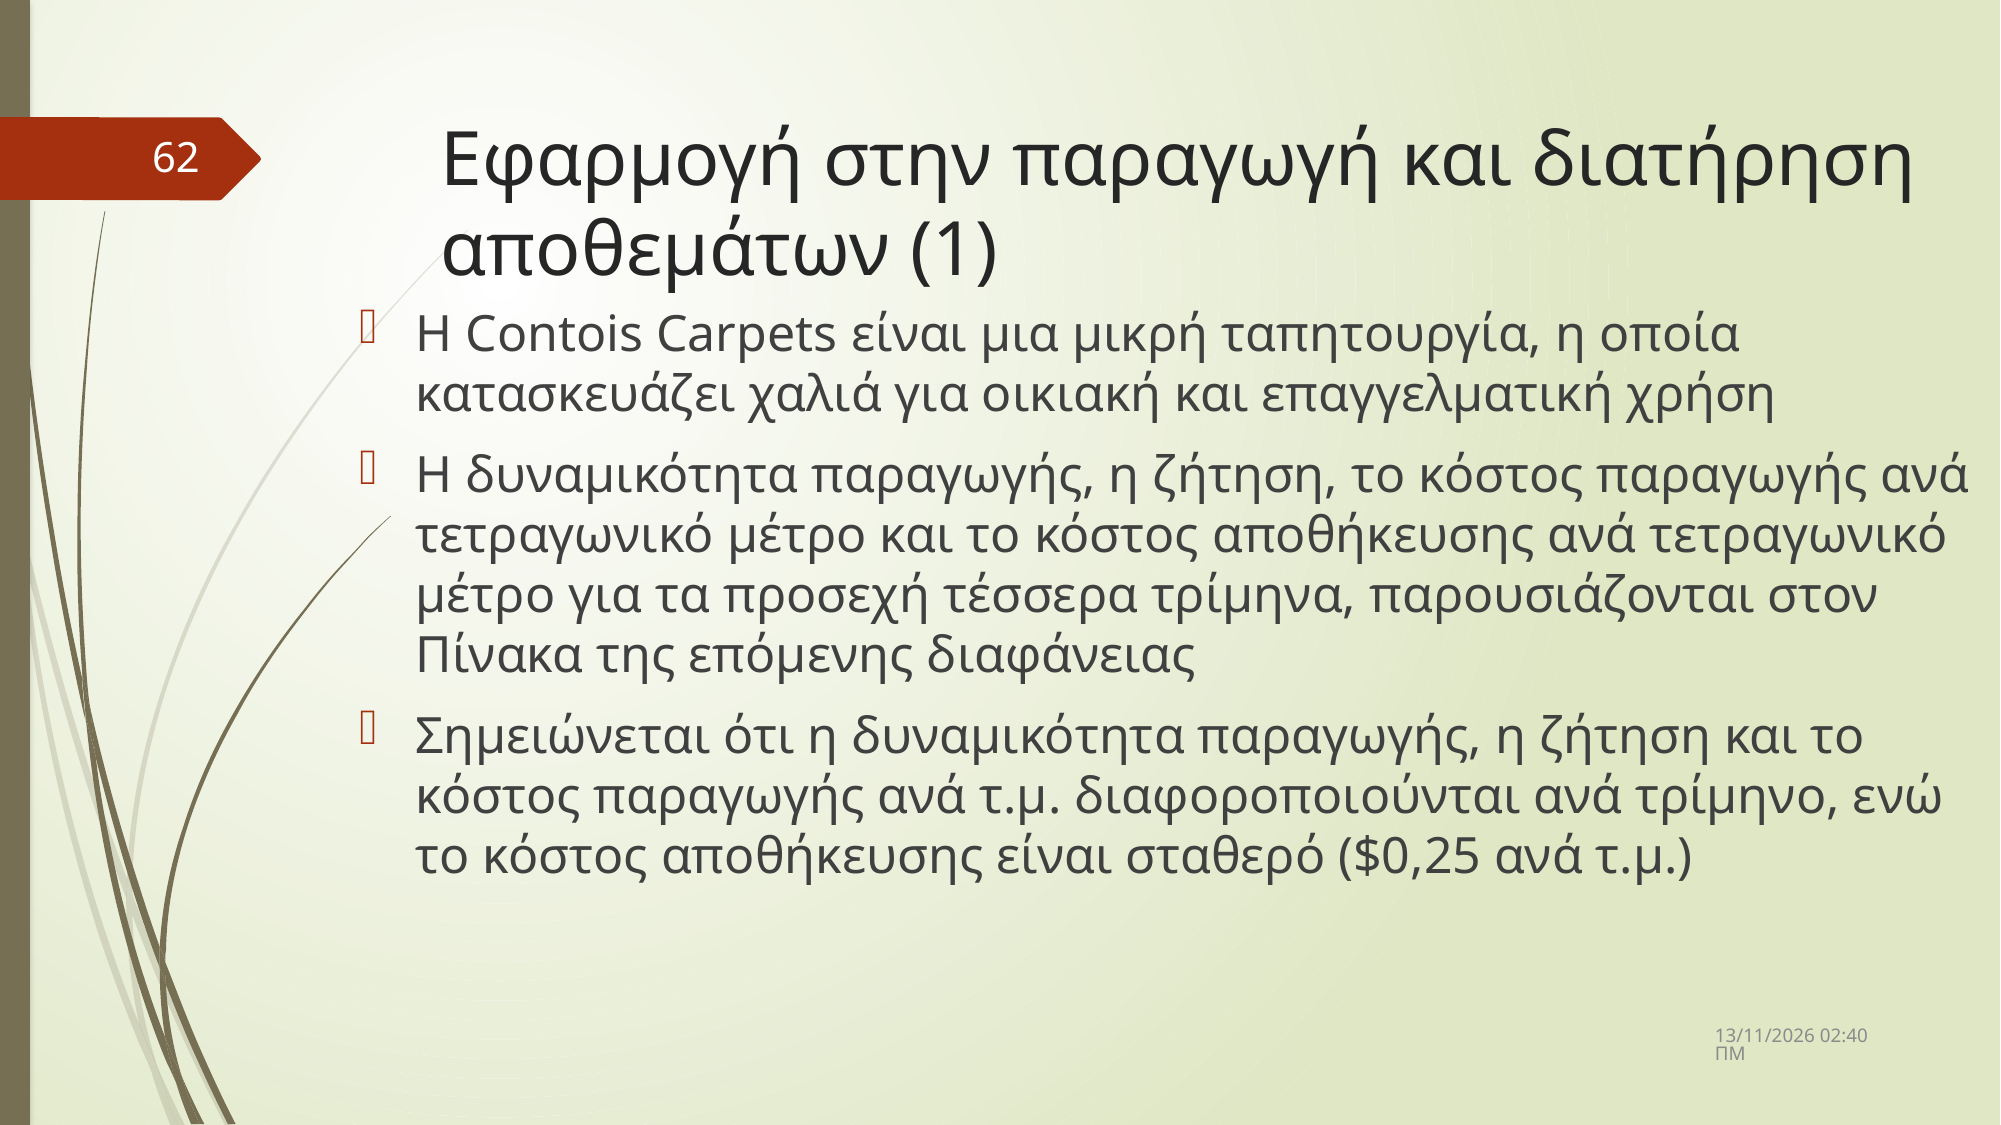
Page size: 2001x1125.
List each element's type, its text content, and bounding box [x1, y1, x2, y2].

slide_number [1699, 1005, 1888, 1067]
title Εφαρμογή στην παραγωγή και διατήρηση αποθεμάτων (1) [425, 102, 1986, 293]
list Η Contois Carpets είναι μια μικρή ταπητουργία, η οποία κατασκευάζει χαλιά για οικιακή και επαγγελματική χρήση Η δυναμικότητα παραγωγής, η ζήτηση, το κόστος παραγωγής ανά τετραγωνικό μέτρο και το κόστος αποθήκευσης ανά τετραγωνικό μέτρο για τα προσεχή τέσσερα τρίμηνα, παρουσιάζονται στον Πίνακα της επόμενης διαφάνειας Σημειώνεται ότι η δυναμικότητα παραγωγής, η ζήτηση και το κόστος παραγωγής ανά τ.μ. διαφοροποιούνται ανά τρίμηνο, ενώ το κόστος αποθήκευσης είναι σταθερό ($0,25 ανά τ.μ.) [344, 293, 2000, 1125]
slide_number 62 [87, 129, 216, 190]
